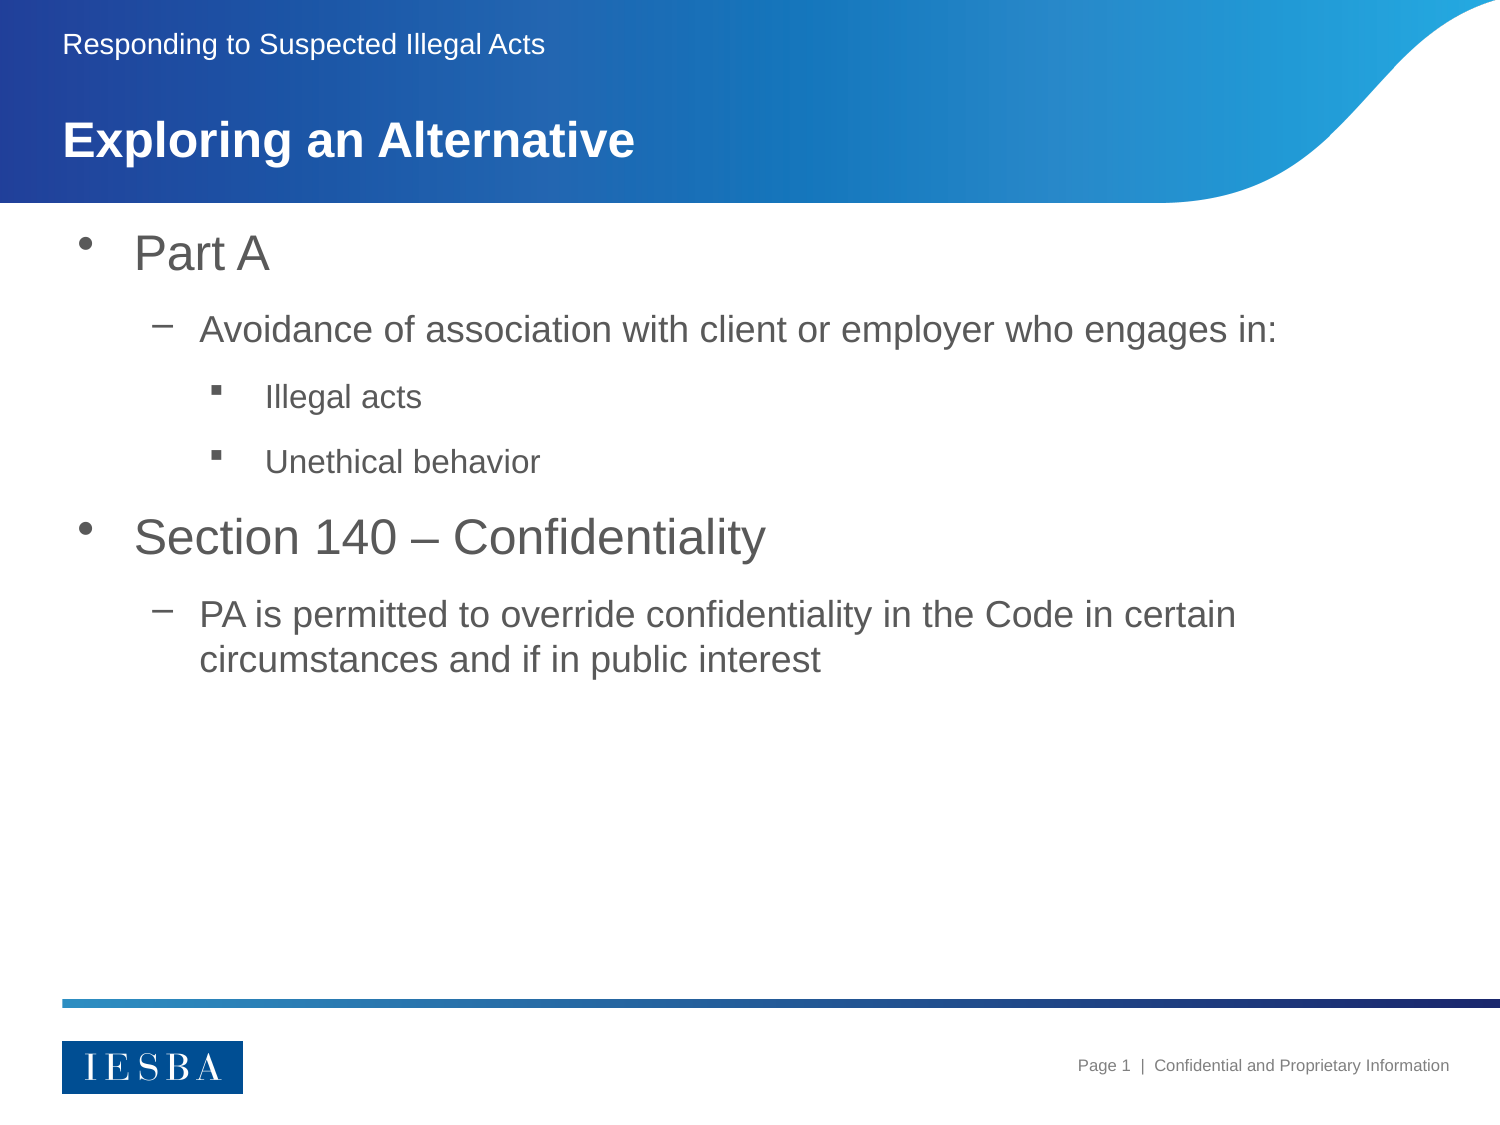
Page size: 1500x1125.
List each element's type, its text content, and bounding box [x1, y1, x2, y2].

subtitle Responding to Suspected Illegal Acts [62, 24, 663, 63]
picture [62, 1041, 243, 1094]
picture [0, 0, 1497, 203]
list Part A Avoidance of association with client or employer who engages in: Illegal acts Unethical behavior Section 140 – Confidentiality PA is permitted to override confidentiality in the Code in certain circumstances and if in public interest [62, 212, 1438, 988]
title Exploring an Alternative [62, 87, 1300, 188]
